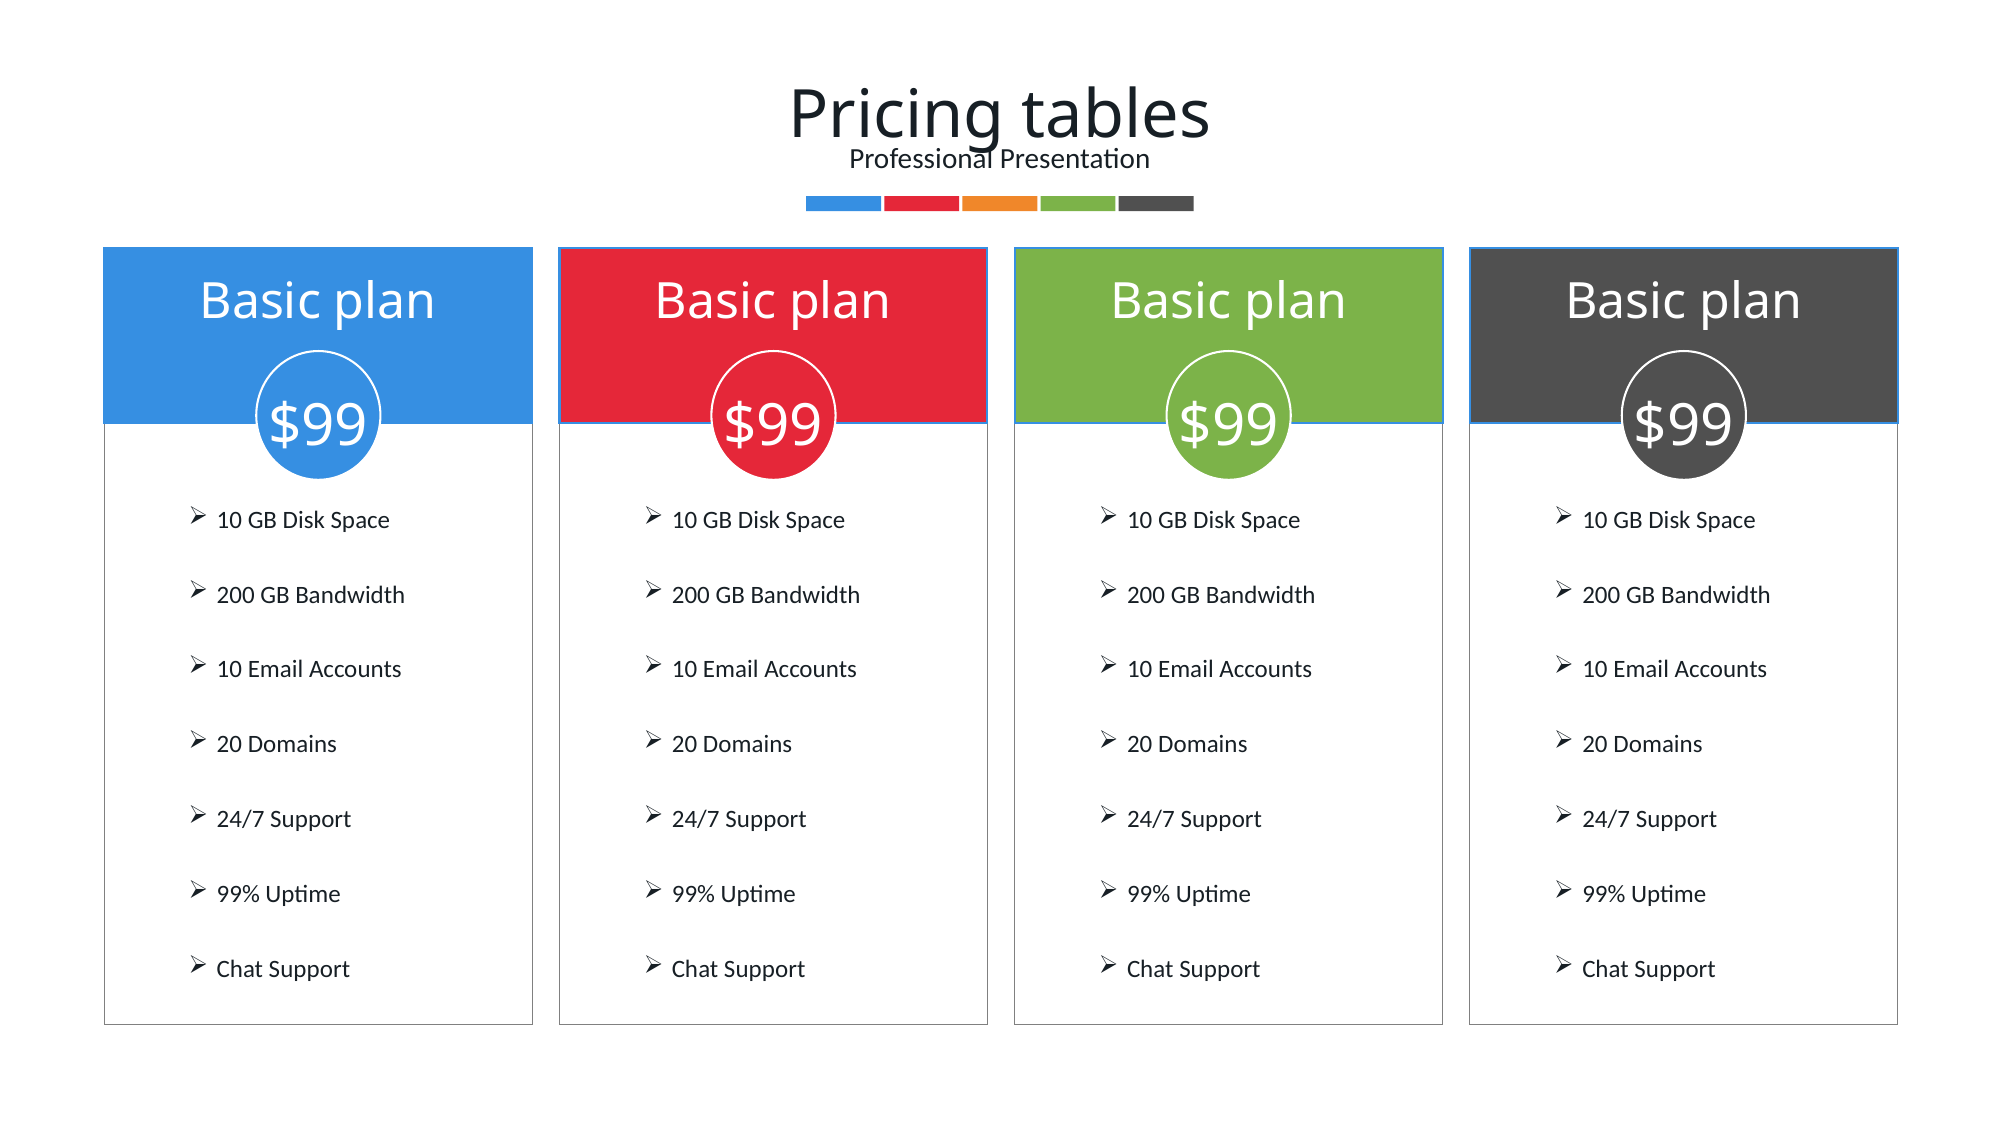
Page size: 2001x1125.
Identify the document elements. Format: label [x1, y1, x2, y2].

text_box [0, 63, 2000, 212]
text_box [1469, 248, 1898, 1025]
text_box [1014, 248, 1443, 1025]
text_box [104, 248, 533, 1025]
text_box [559, 248, 988, 1025]
